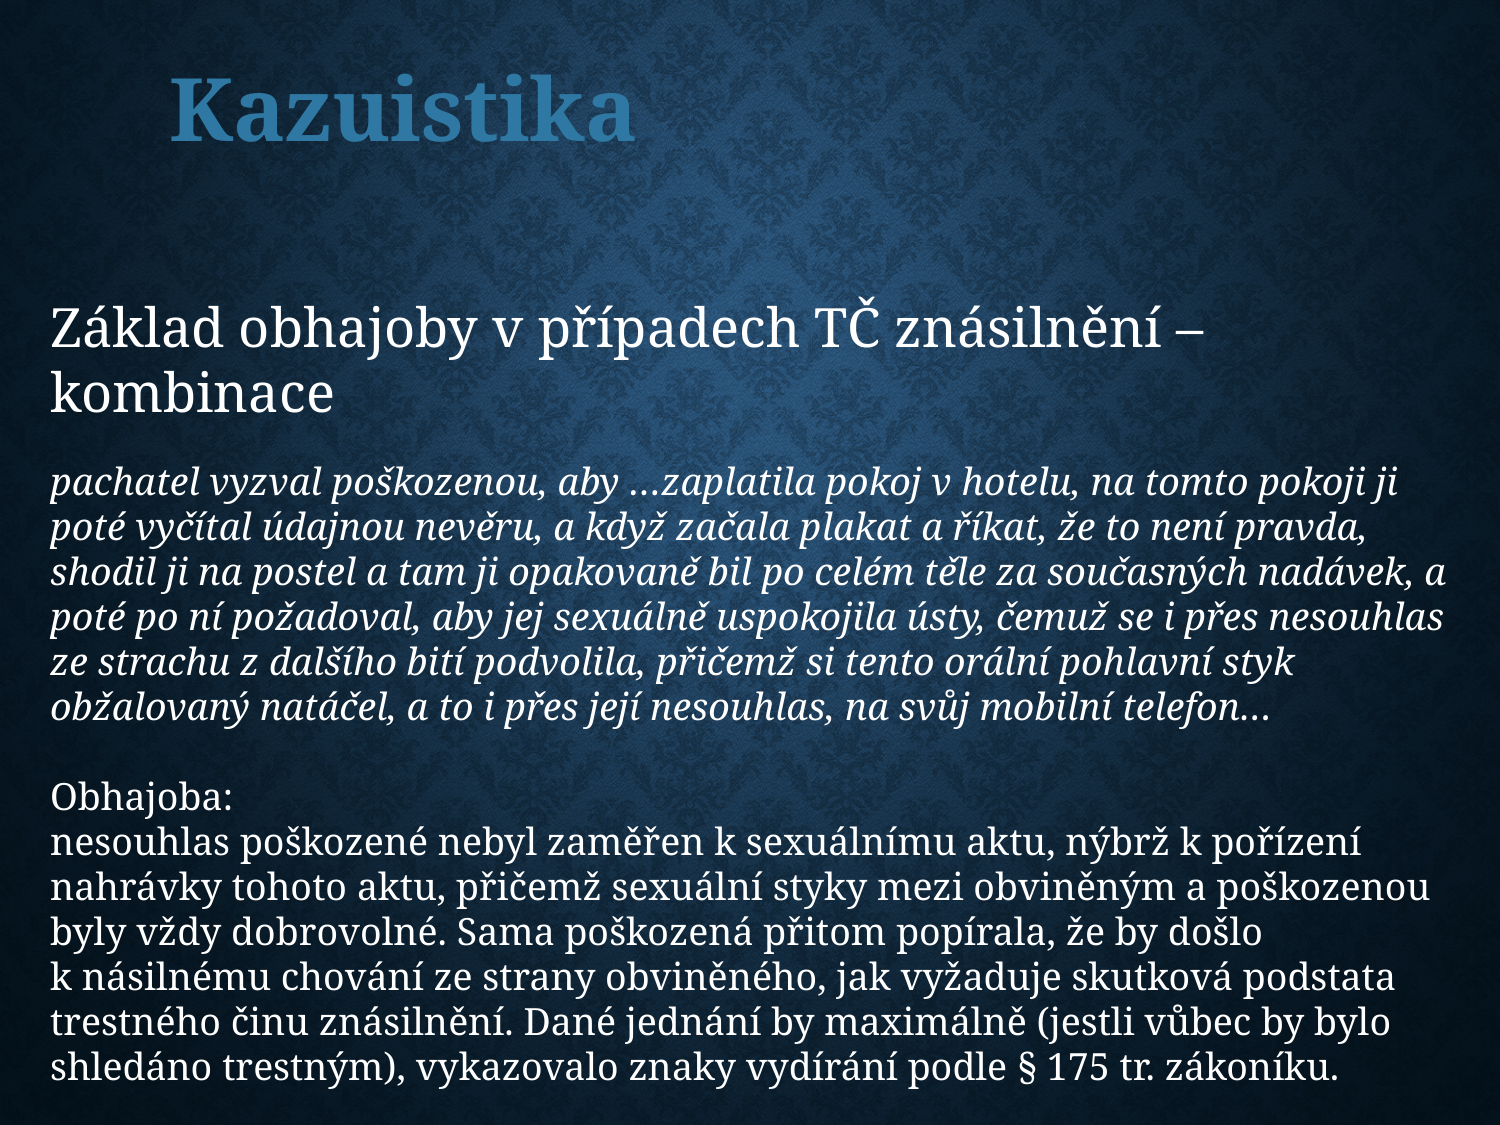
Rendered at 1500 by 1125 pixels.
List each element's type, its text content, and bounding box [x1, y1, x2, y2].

text_box Základ obhajoby v případech TČ znásilnění – kombinace pachatel vyzval poškozenou, aby …zaplatila pokoj v hotelu, na tomto pokoji ji poté vyčítal údajnou nevěru, a když začala plakat a říkat, že to není pravda, shodil ji na postel a tam ji opakovaně bil po celém těle za současných nadávek, a poté po ní požadoval, aby jej sexuálně uspokojila ústy, čemuž se i přes nesouhlas ze strachu z dalšího bití podvolila, přičemž si tento orální pohlavní styk obžalovaný natáčel, a to i přes její nesouhlas, na svůj mobilní telefon… Obhajoba: nesouhlas poškozené nebyl zaměřen k sexuálnímu aktu, nýbrž k pořízení nahrávky tohoto aktu, přičemž sexuální styky mezi obviněným a poškozenou byly vždy dobrovolné. Sama poškozená přitom popírala, že by došlo k násilnému chování ze strany obviněného, jak vyžaduje skutková podstata trestného činu znásilnění. Dané jednání by maximálně (jestli vůbec by bylo shledáno trestným), vykazovalo znaky vydírání podle § 175 tr. zákoníku. [35, 286, 1479, 1066]
text_box Kazuistika [75, 43, 1425, 274]
